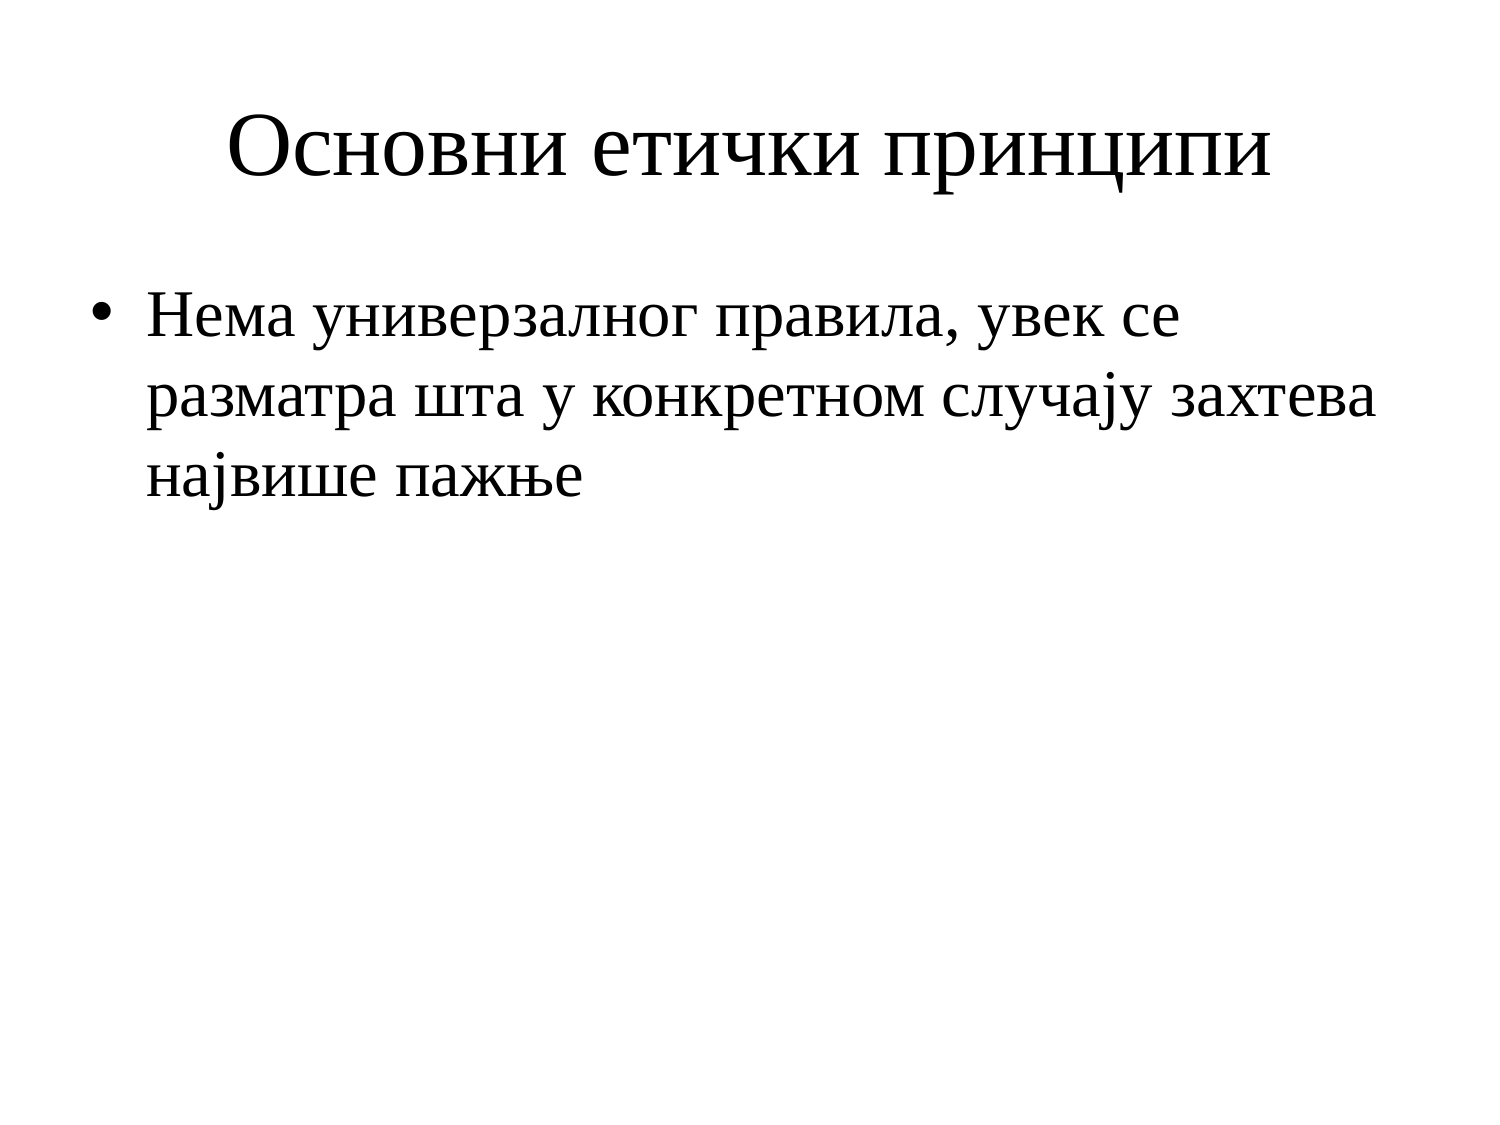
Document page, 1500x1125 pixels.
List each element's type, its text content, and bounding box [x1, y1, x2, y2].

title Основни етички принципи [75, 45, 1425, 233]
list Нема универзалног правила, увек се разматра шта у конкретном случају захтева највише пажње [75, 262, 1425, 1005]
